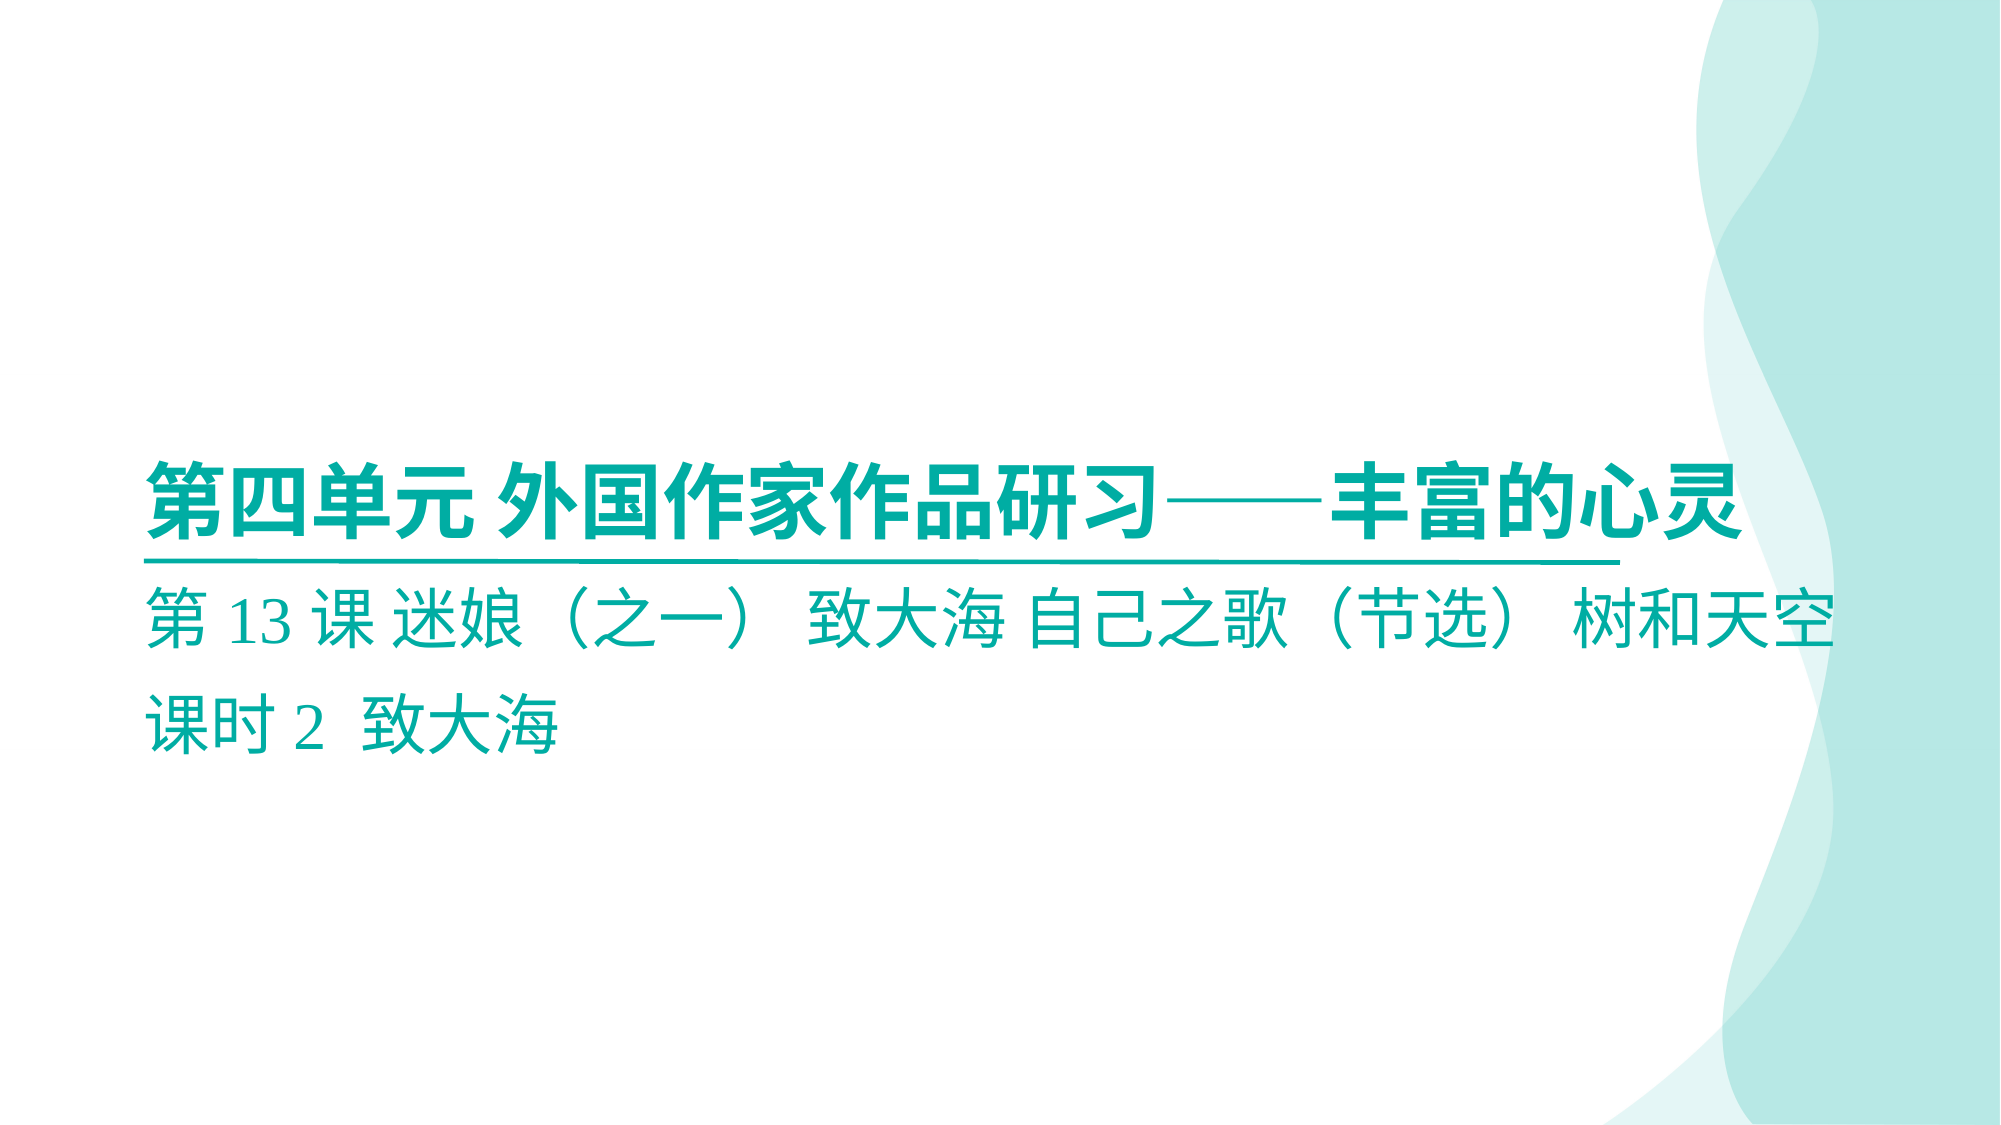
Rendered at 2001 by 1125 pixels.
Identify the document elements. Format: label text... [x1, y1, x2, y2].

text_box 课时2 致大海 [143, 679, 1946, 847]
picture [0, 0, 2000, 1125]
text_box 第四单元 外国作家作品研习——丰富的心灵 [143, 430, 1946, 549]
